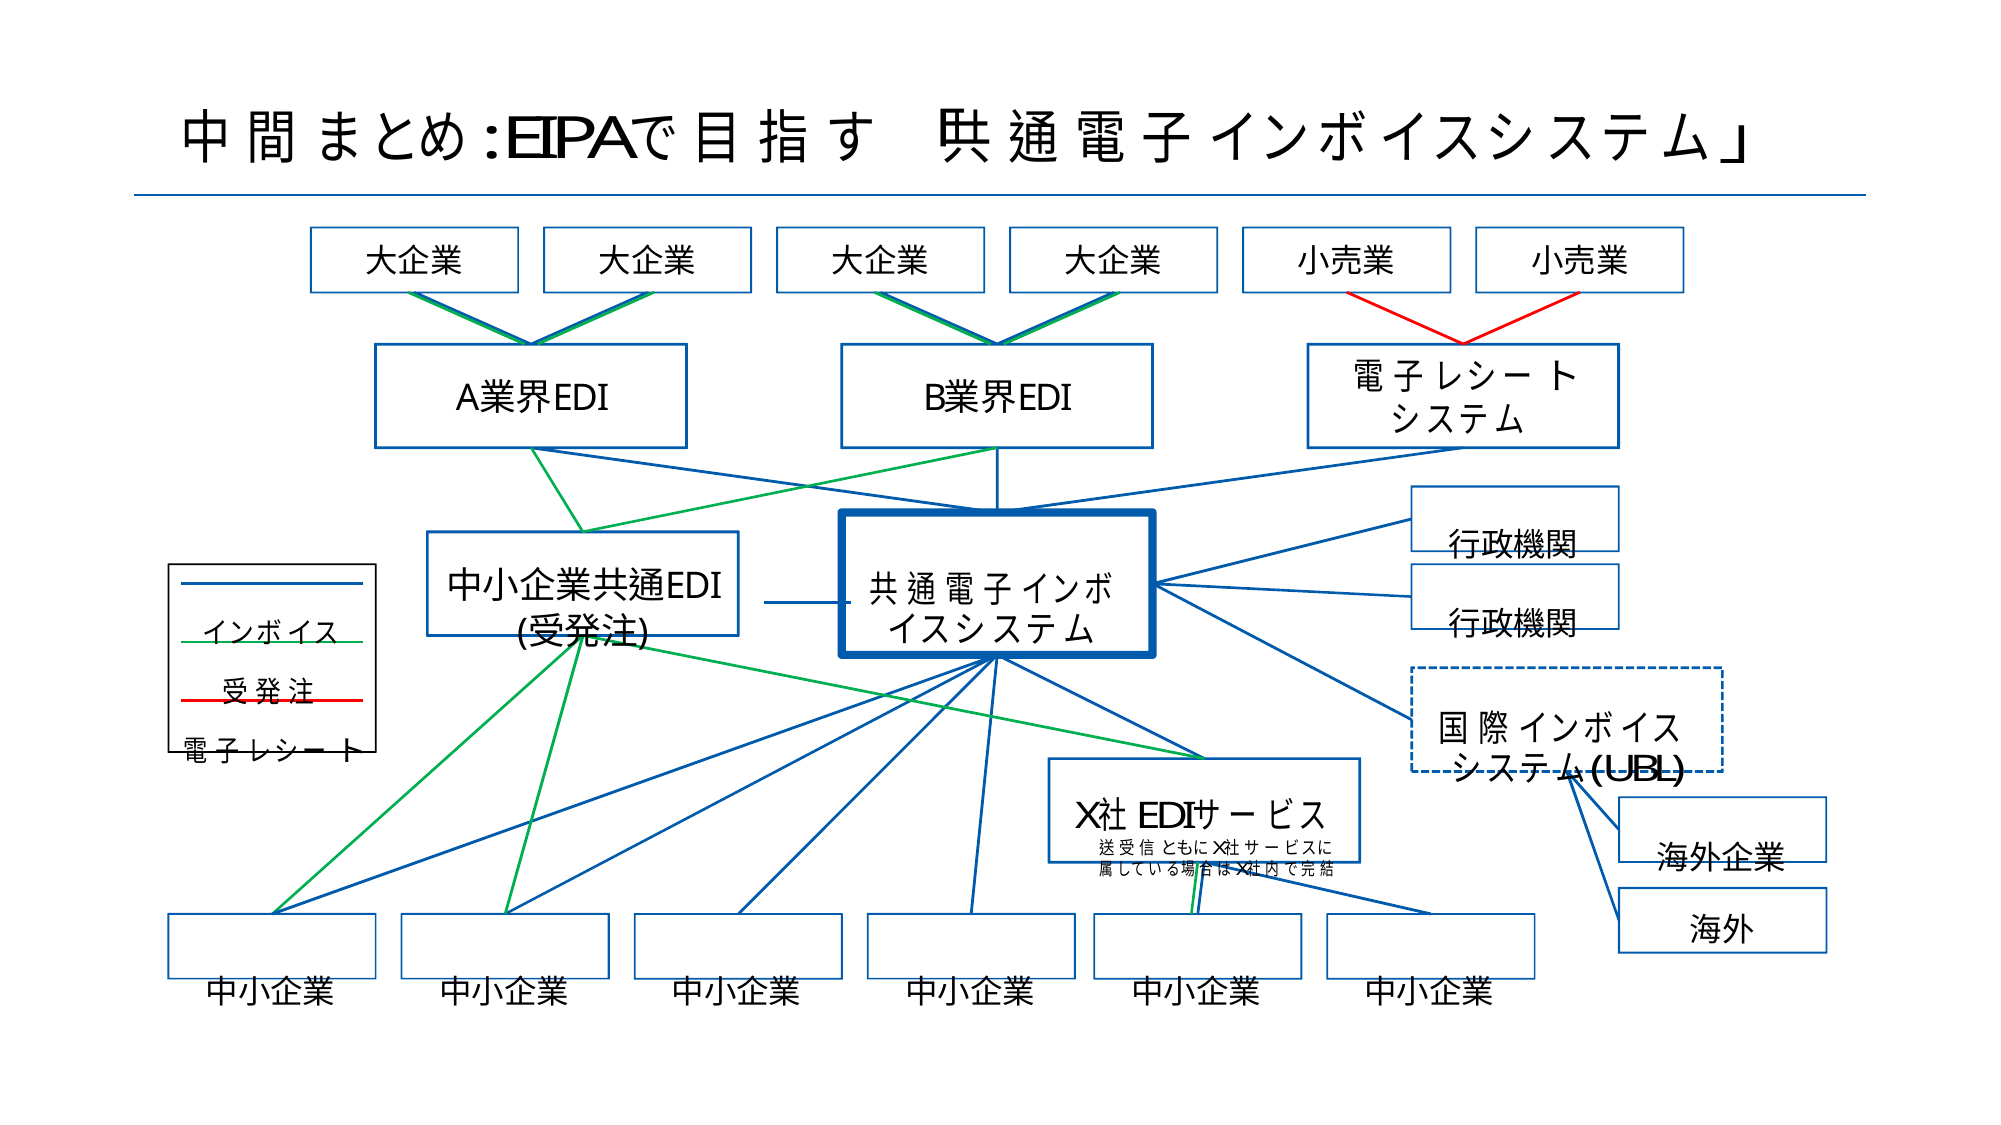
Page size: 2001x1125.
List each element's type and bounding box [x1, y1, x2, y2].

picture [133, 58, 1867, 1067]
